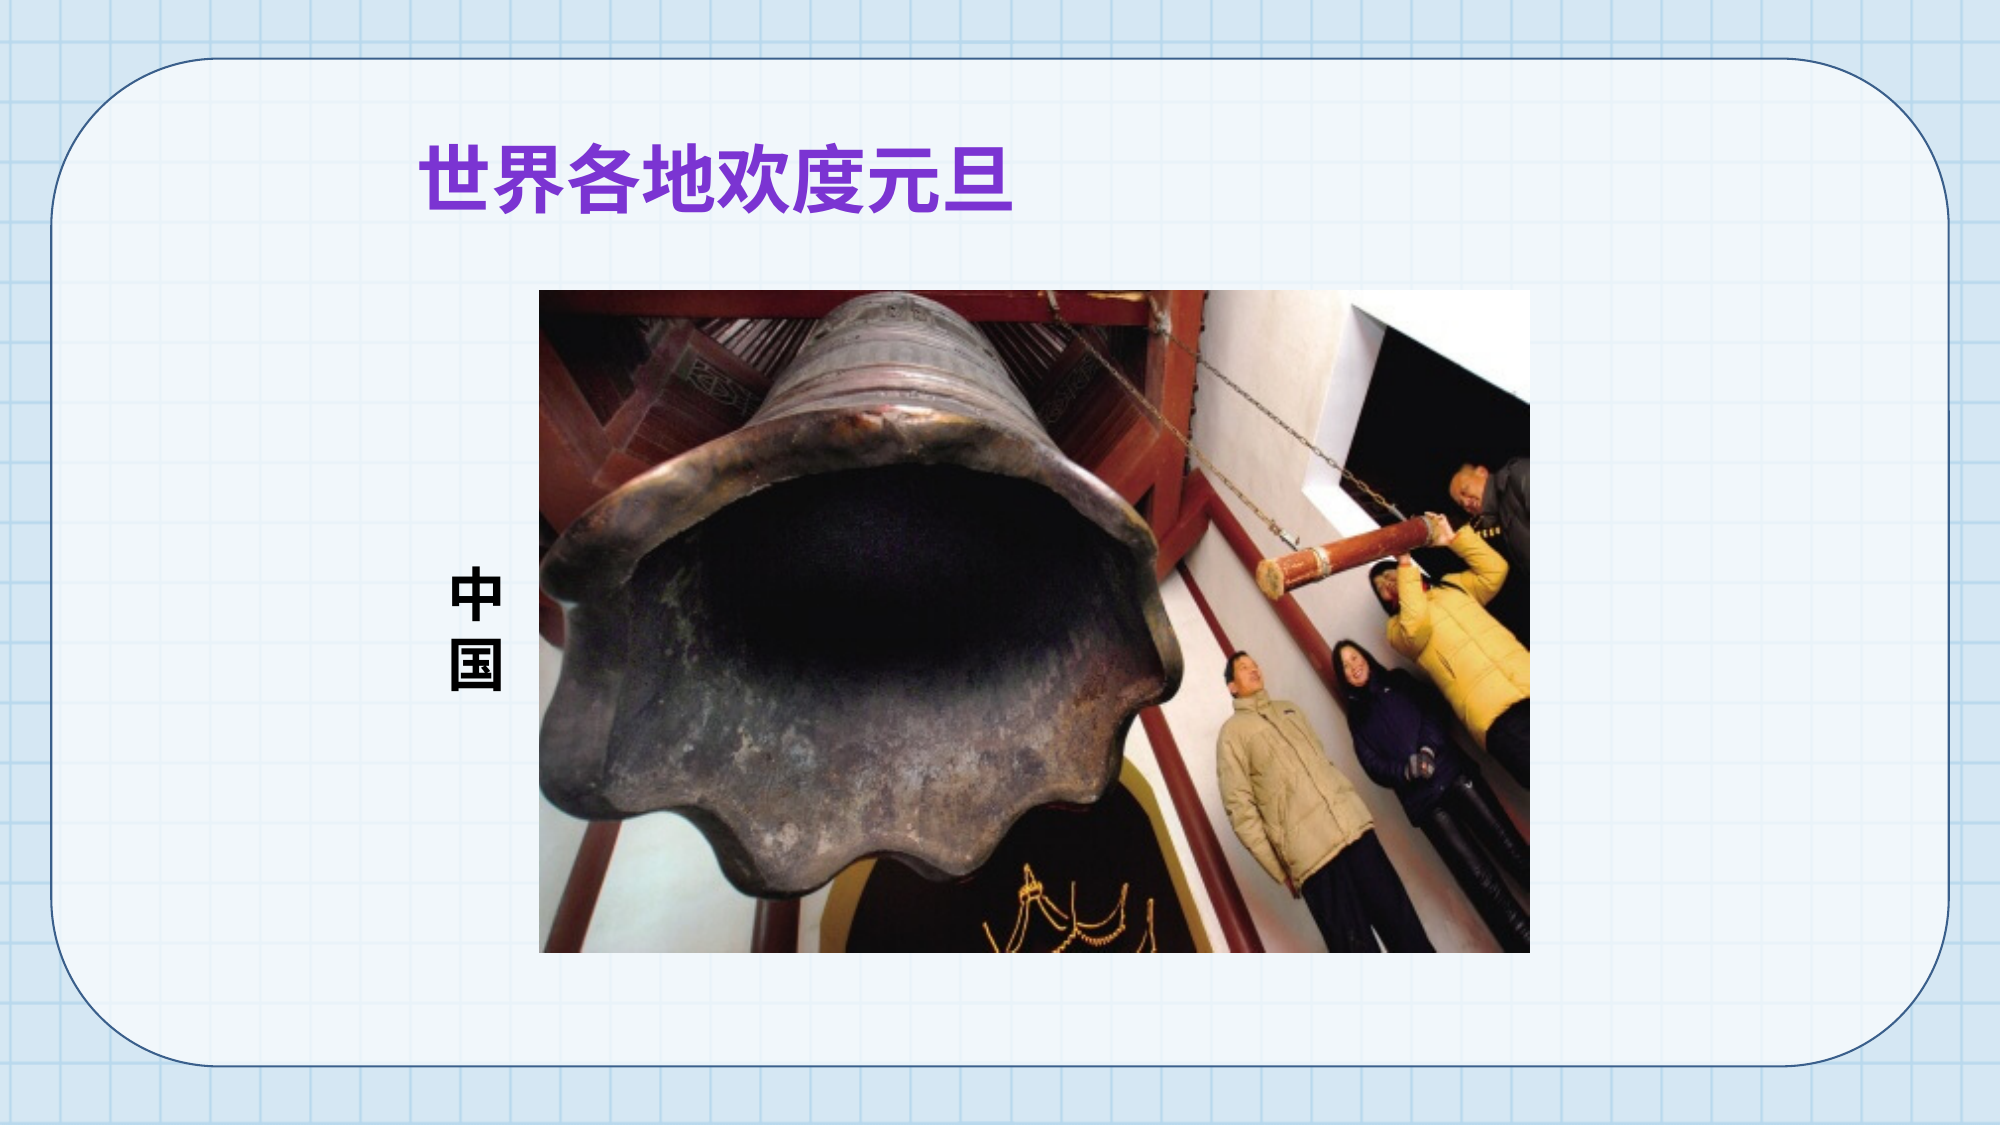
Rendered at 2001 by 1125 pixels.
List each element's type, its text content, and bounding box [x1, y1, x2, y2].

picture [0, 0, 2000, 1125]
text_box 世界各地欢度元旦 [401, 125, 1032, 231]
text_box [432, 290, 1530, 953]
